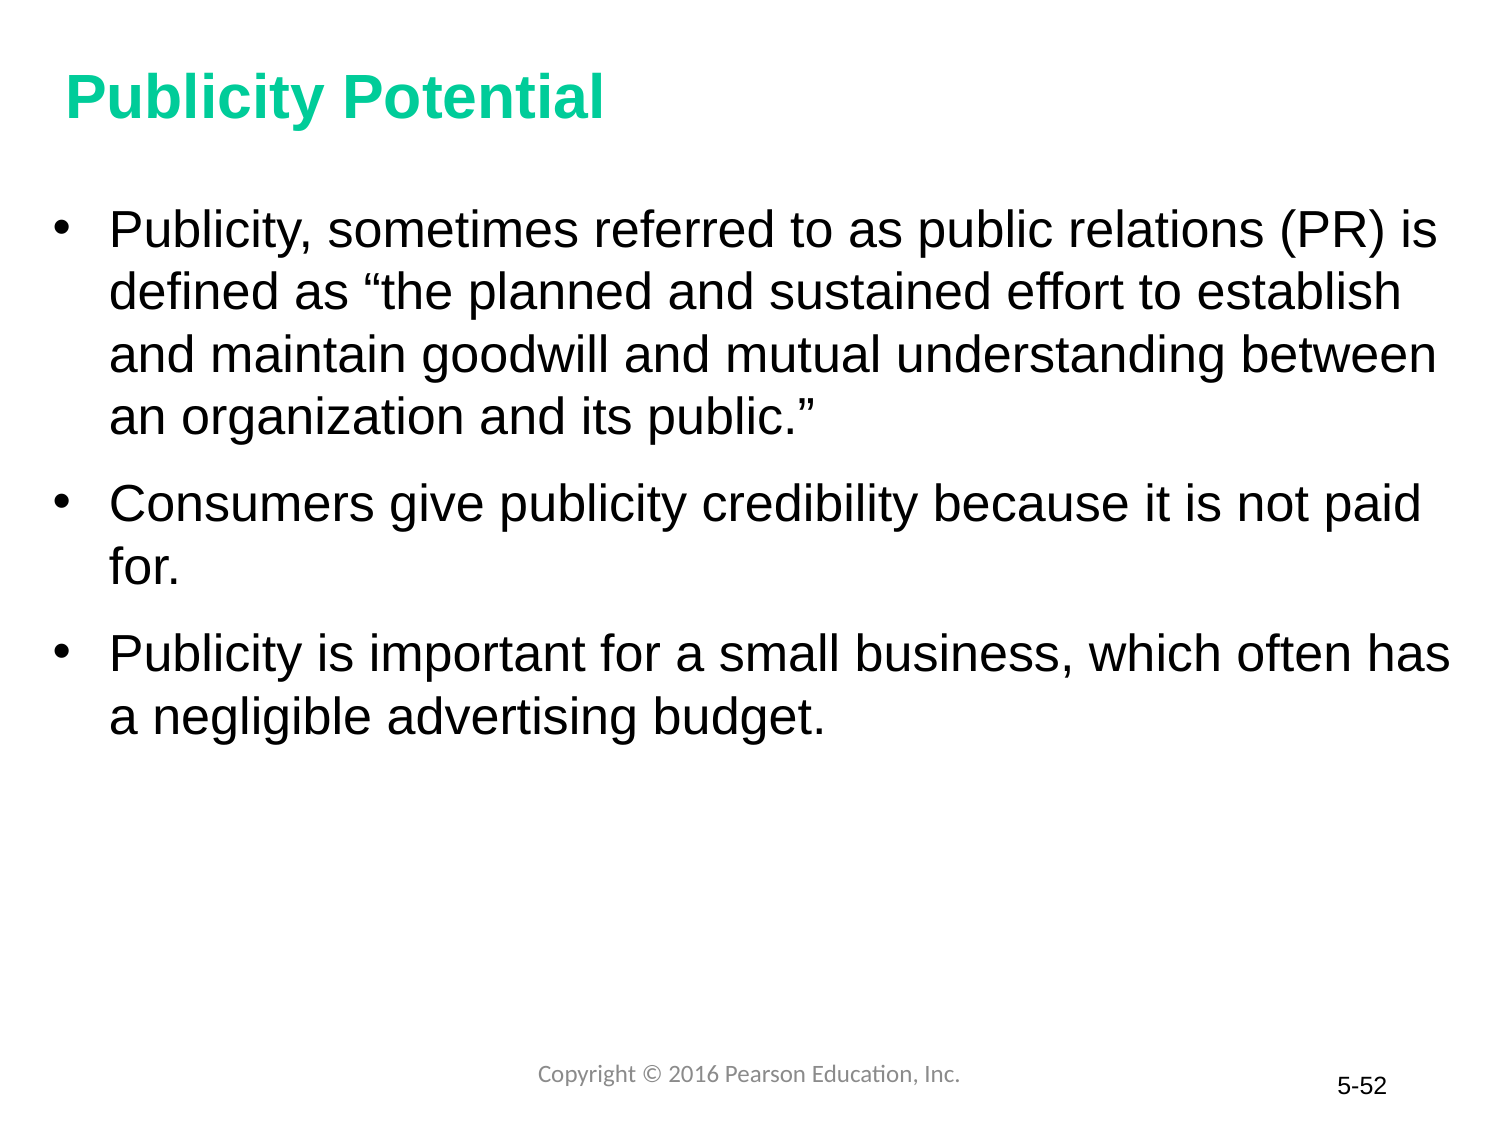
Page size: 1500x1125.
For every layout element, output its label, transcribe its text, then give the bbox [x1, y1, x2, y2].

title Publicity Potential [50, 0, 1400, 187]
footer Copyright © 2016 Pearson Education, Inc. [512, 1042, 988, 1103]
list Publicity, sometimes referred to as public relations (PR) is defined as “the planned and sustained effort to establish and maintain goodwill and mutual understanding between an organization and its public.” Consumers give publicity credibility because it is not paid for. Publicity is important for a small business, which often has a negligible advertising budget. [37, 187, 1475, 930]
